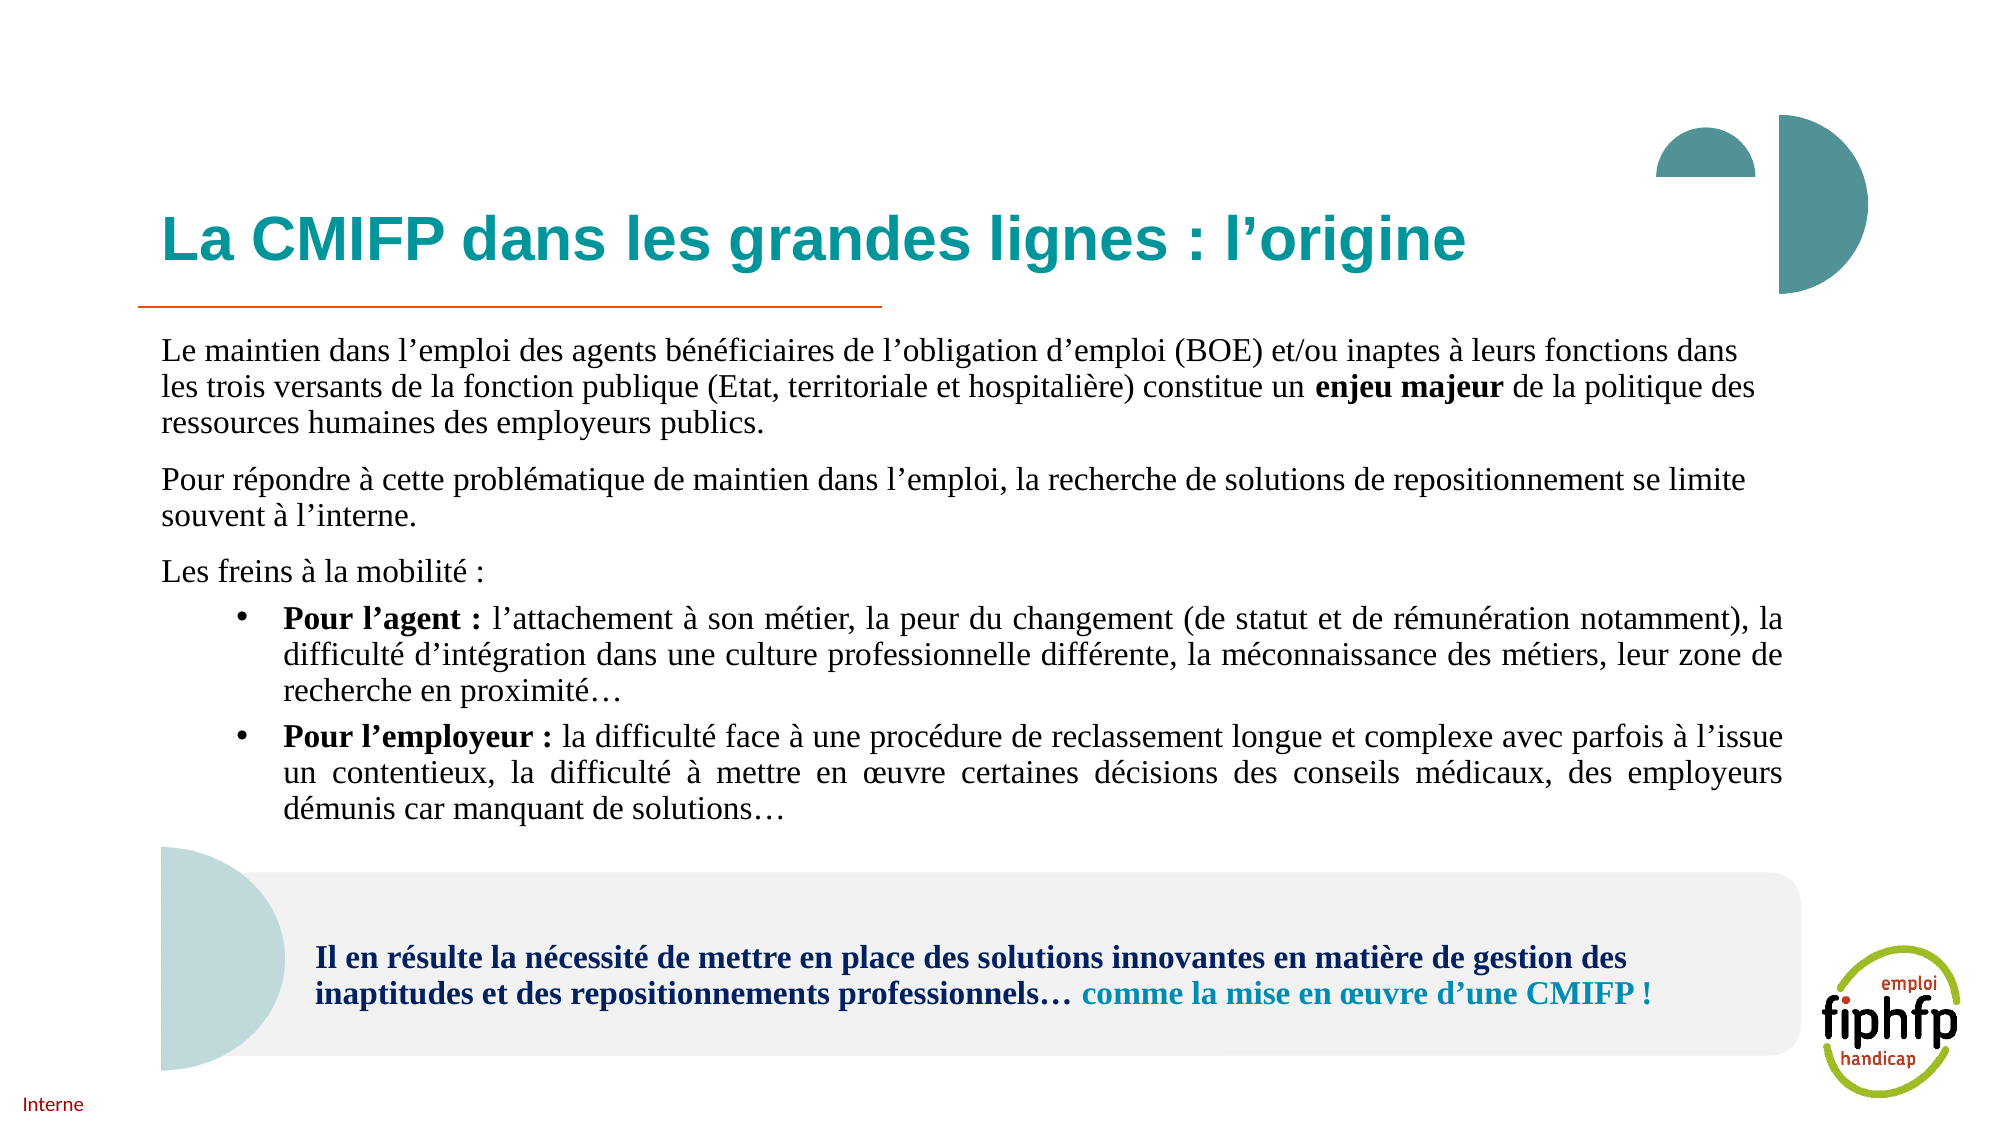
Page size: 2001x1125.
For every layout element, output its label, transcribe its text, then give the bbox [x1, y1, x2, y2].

picture [1768, 282, 1879, 304]
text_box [146, 834, 1801, 1083]
picture [1816, 941, 1966, 1101]
title La CMIFP dans les grandes lignes : l’origine [146, 151, 1911, 282]
picture [1651, 122, 1761, 151]
text_box Le maintien dans l’emploi des agents bénéficiaires de l’obligation d’emploi (BOE) et/ou inaptes à leurs fonctions dans les trois versants de la fonction publique (Etat, territoriale et hospitalière) constitue un enjeu majeur de la politique des ressources humaines des employeurs publics. Pour répondre à cette problématique de maintien dans l’emploi, la recherche de solutions de repositionnement se limite souvent à l’interne. Les freins à la mobilité : Pour l’agent : l’attachement à son métier, la peur du changement (de statut et de rémunération notamment), la difficulté d’intégration dans une culture professionnelle différente, la méconnaissance des métiers, leur zone de recherche en proximité… Pour l’employeur : la difficulté face à une procédure de reclassement longue et complexe avec parfois à l’issue un contentieux, la difficulté à mettre en œuvre certaines décisions des conseils médicaux, des employeurs démunis car manquant de solutions… Il en résulte la nécessité de mettre en place des solutions innovantes en matière de gestion des inaptitudes et des repositionnements professionnels [146, 325, 1801, 834]
picture [1768, 104, 1879, 151]
